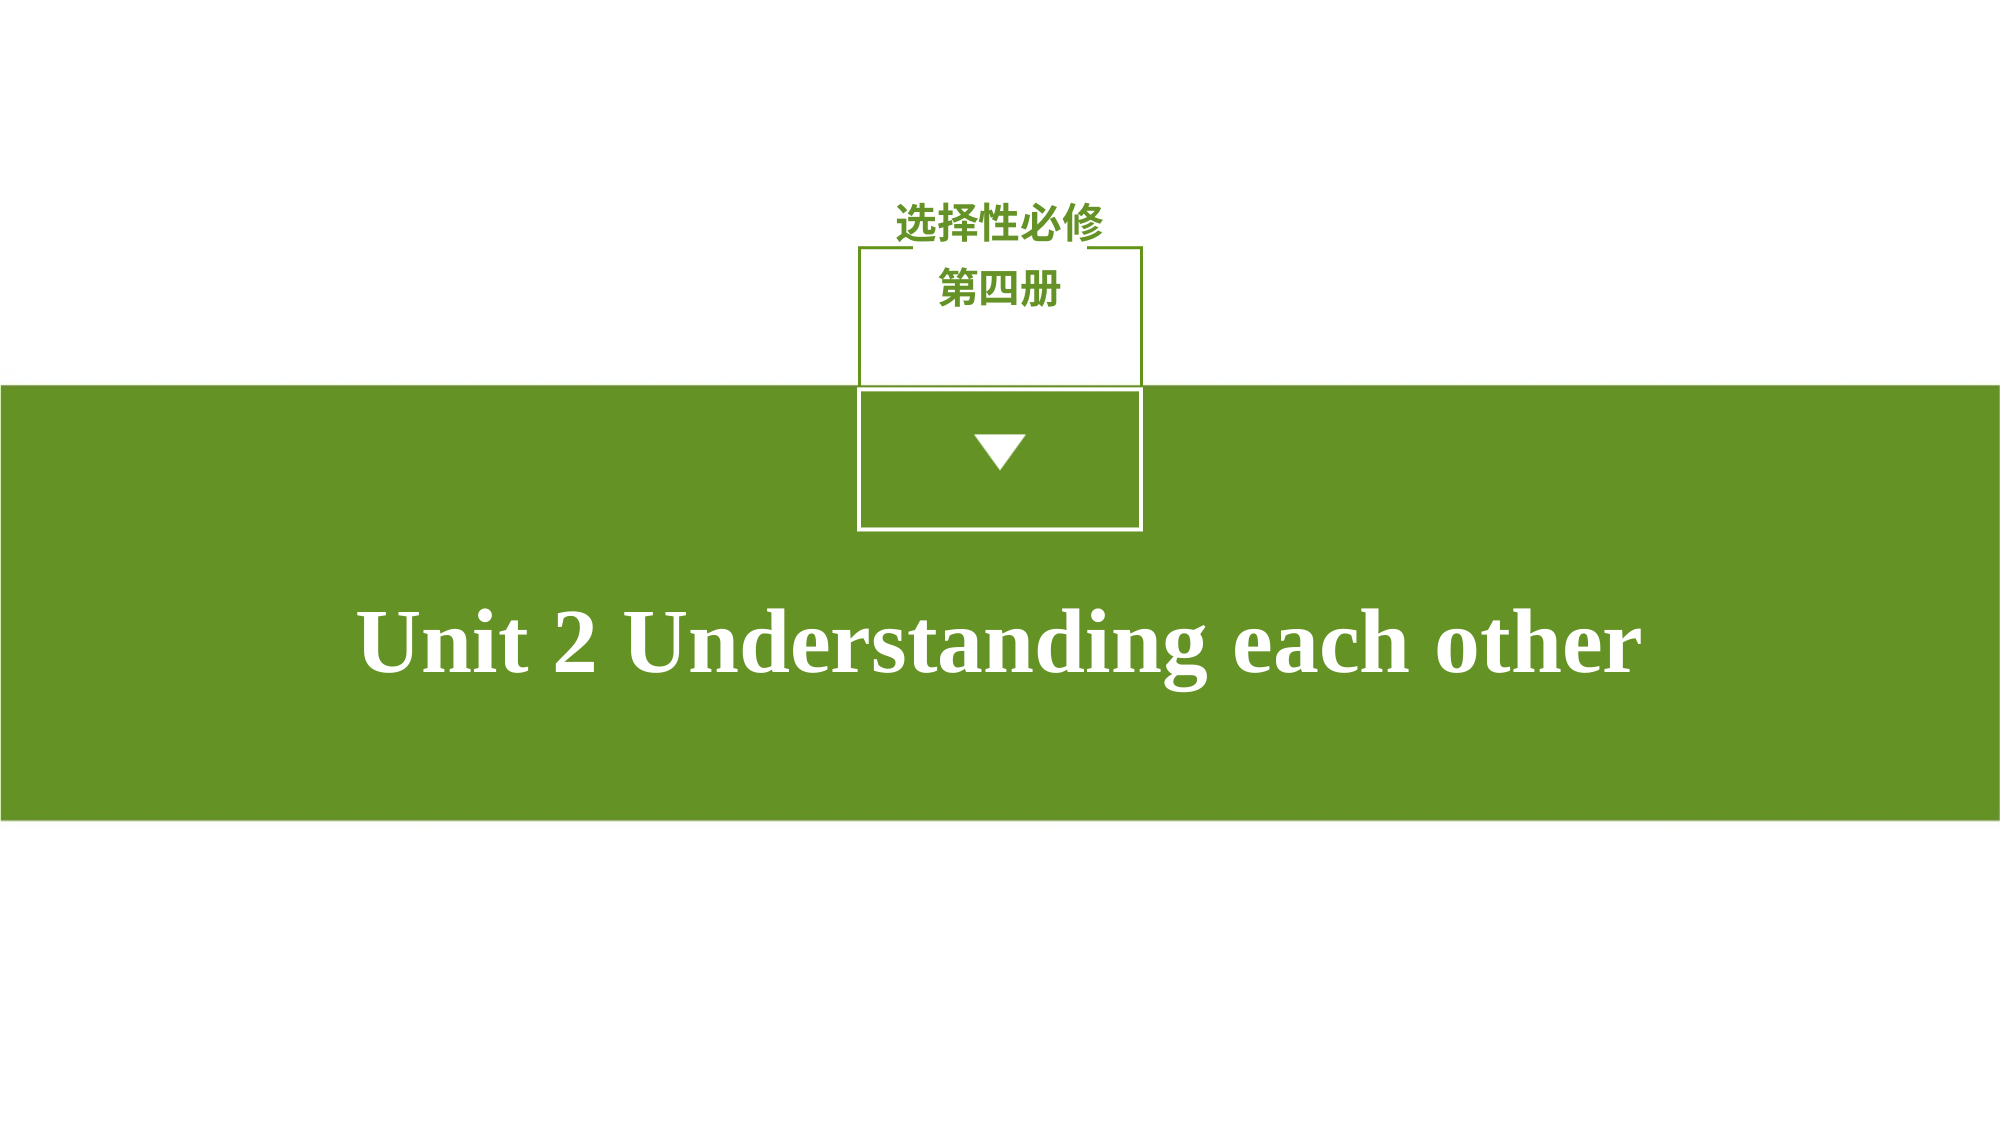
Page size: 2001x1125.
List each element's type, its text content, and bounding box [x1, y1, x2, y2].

text_box Unit 2 Understanding each other [0, 572, 2000, 699]
picture [0, 0, 2000, 572]
picture [0, 699, 2000, 1125]
text_box 选择性必修第四册 [880, 181, 1119, 312]
